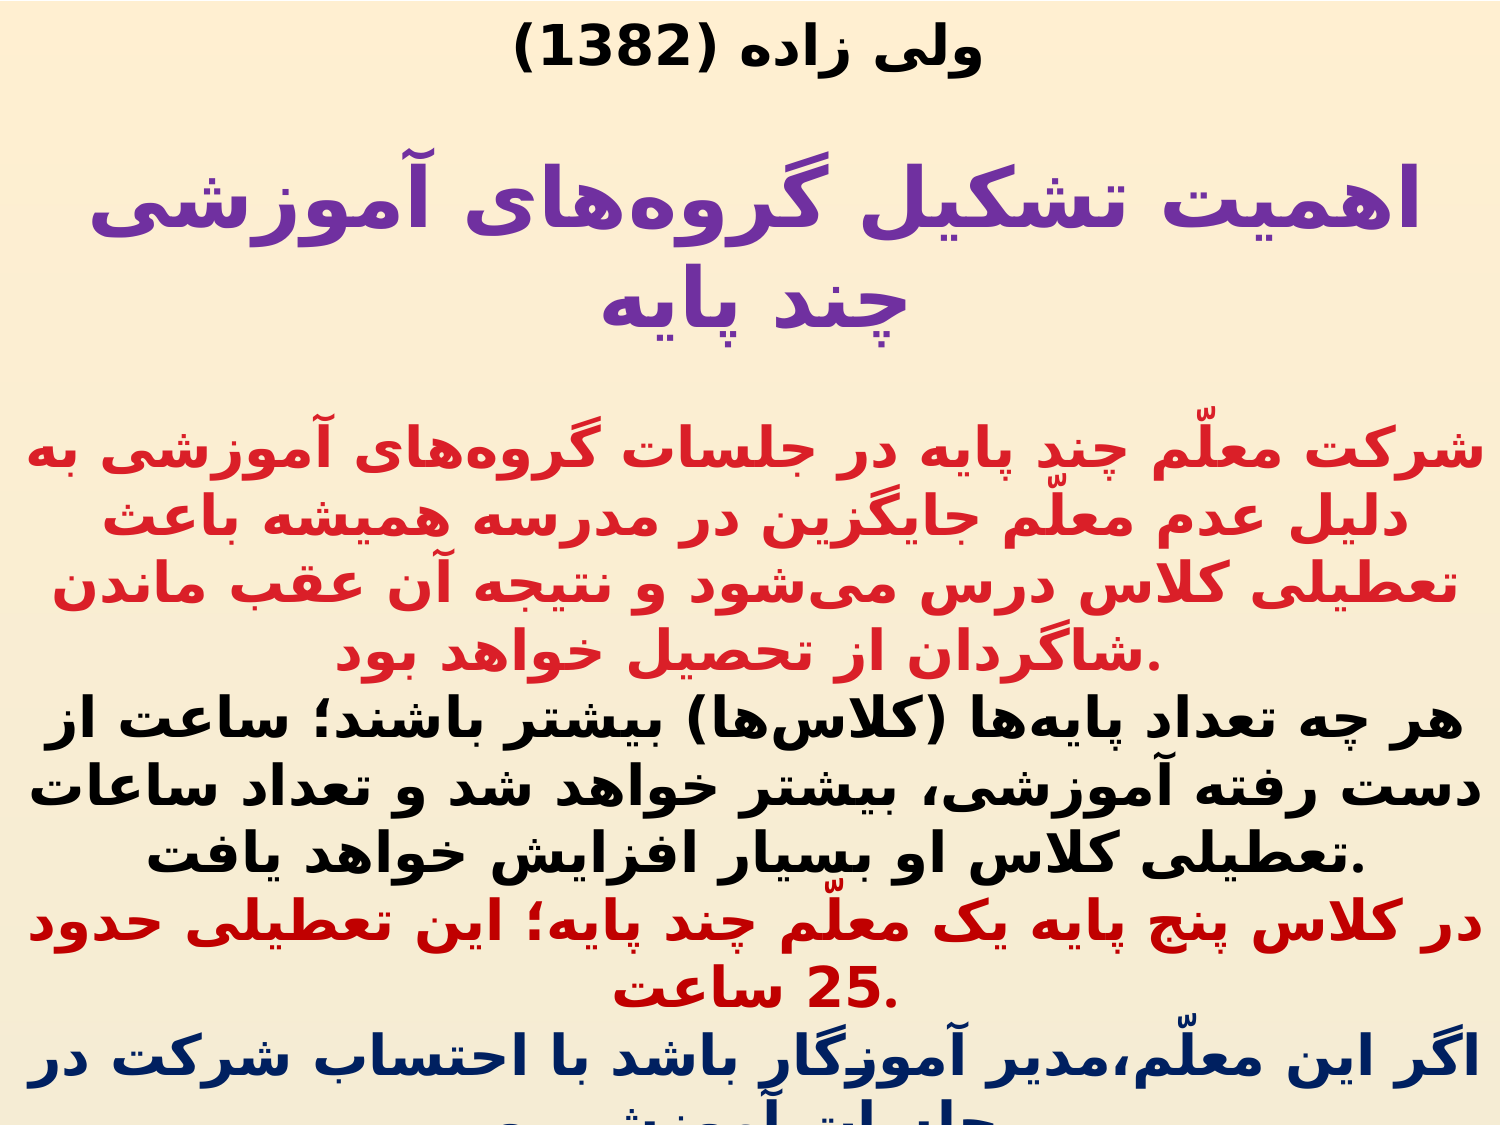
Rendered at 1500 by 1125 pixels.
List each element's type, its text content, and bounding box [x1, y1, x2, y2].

text_box ولی زاده (1382) اهمیت تشکیل گروه‌های آموزشی چند پایه شرکت معلّم چند پایه در جلسات گروه‌های آموزشی به دلیل عدم معلّم جایگزین در مدرسه همیشه باعث تعطیلی کلاس درس می‌شود و نتیجه آن عقب ماندن شاگردان از تحصیل خواهد بود. هر چه تعداد پایه‌ها (کلاس‌ها) بیشتر باشند؛ ساعت از دست رفته آموزشی، بیشتر خواهد شد و تعداد ساعات تعطیلی کلاس او بسیار افزایش خواهد یافت. در کلاس پنج پایه یک معلّم چند پایه؛ این تعطیلی حدود 25 ساعت. اگر این معلّم،مدیر آموزگار باشد با احتساب شرکت در جلسات آموزشی و مدیران به حدود 150 ساعت خواهد رسید. پژوهشگر ضمن تأکید بر اهمّیّت جلسات آموزشی و حضور فعال معلّم در آن‌ها پیشنهاد می‌کند برای جلوگیری از اتلاف وقت و تعطیلی کلاس‌های درس، گروه‌های آموزشی چند پایه در کنار سایر گروه‌های آموزشی تشکیل گردد. [0, 1, 1500, 1125]
